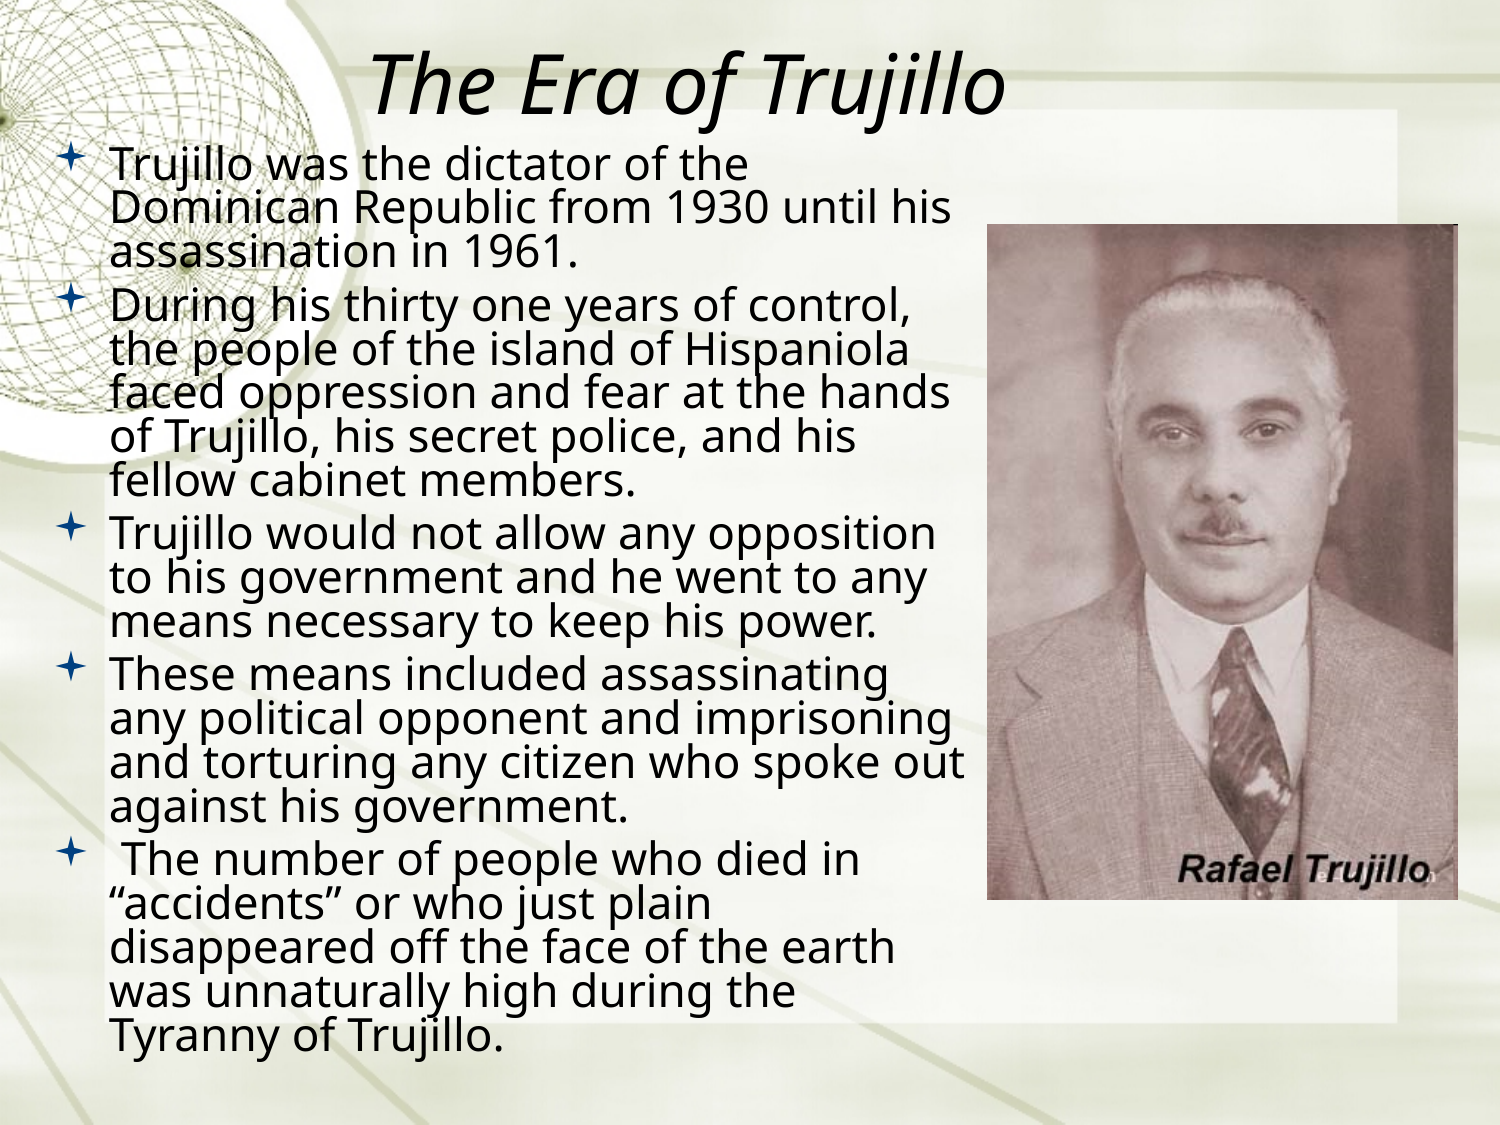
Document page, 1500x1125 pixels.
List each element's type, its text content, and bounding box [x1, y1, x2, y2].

list Trujillo was the dictator of the Dominican Republic from 1930 until his assassination in 1961. During his thirty one years of control, the people of the island of Hispaniola faced oppression and fear at the hands of Trujillo, his secret police, and his fellow cabinet members. Trujillo would not allow any opposition to his government and he went to any means necessary to keep his power. These means included assassinating any political opponent and imprisoning and torturing any citizen who spoke out against his government. The number of people who died in “accidents” or who just plain disappeared off the face of the earth was unnaturally high during the Tyranny of Trujillo. [37, 137, 988, 1088]
title The Era of Trujillo [50, 12, 1325, 150]
picture [0, 0, 1500, 1125]
